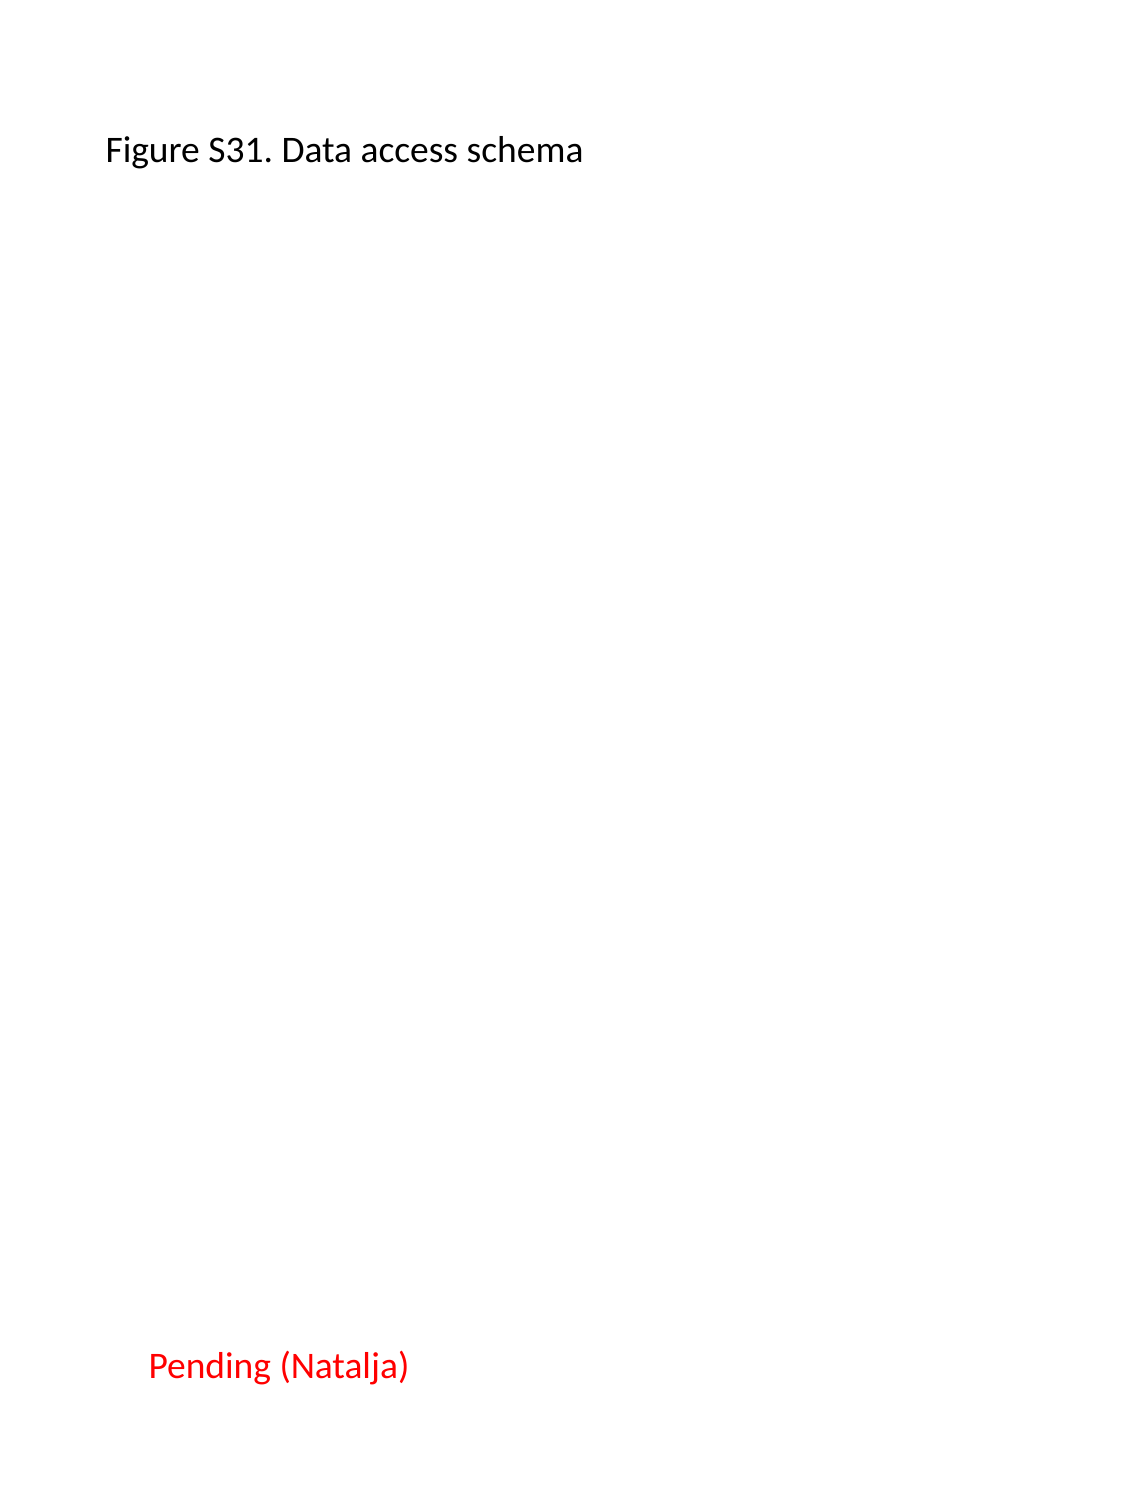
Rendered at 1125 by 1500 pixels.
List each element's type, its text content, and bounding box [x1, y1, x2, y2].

text_box Pending (Natalja) [133, 1333, 425, 1394]
text_box Figure S31. Data access schema [90, 117, 984, 178]
